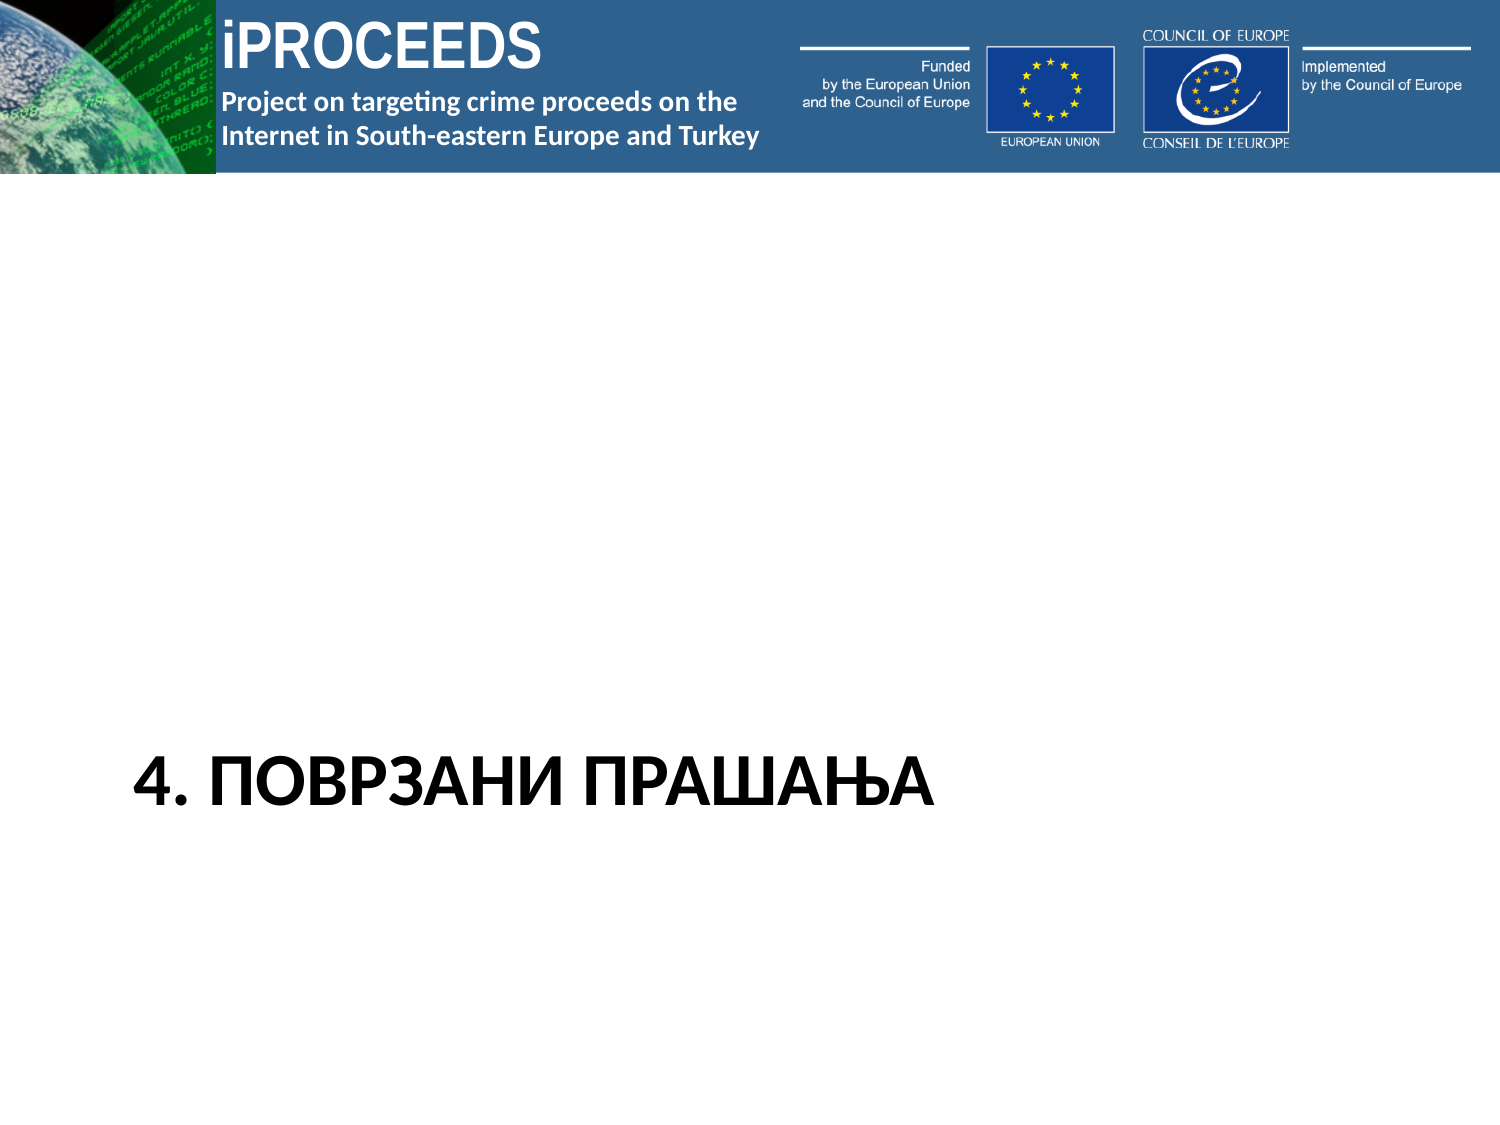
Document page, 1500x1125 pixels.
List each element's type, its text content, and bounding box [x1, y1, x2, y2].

picture [800, 30, 1471, 148]
title 4. Поврзани прашања [118, 722, 1394, 947]
picture [0, 0, 216, 174]
